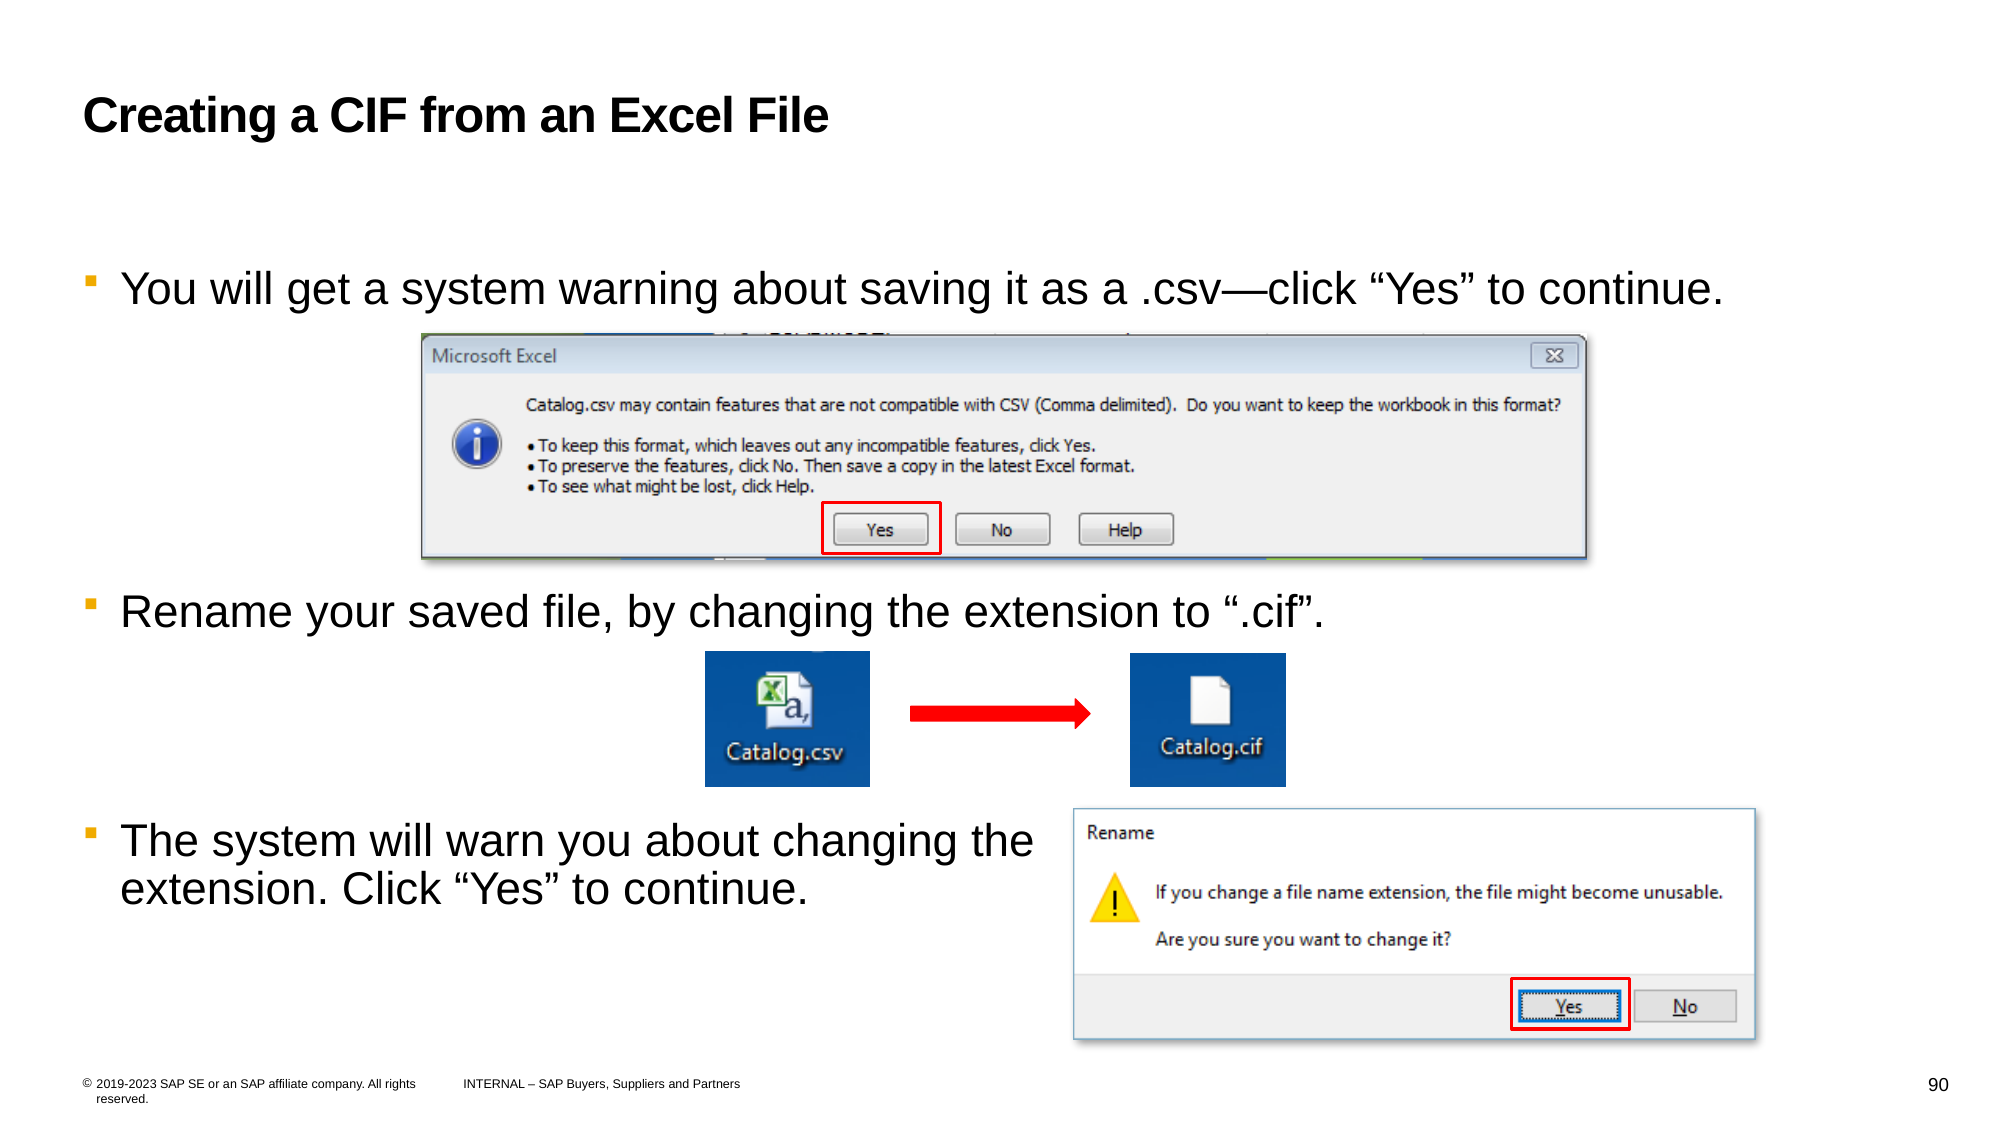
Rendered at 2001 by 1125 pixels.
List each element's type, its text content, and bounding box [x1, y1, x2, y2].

title Creating a CIF from an Excel File [82, 82, 1918, 144]
list You will get a system warning about saving it as a .csv—click “Yes” to continue. Rename your saved file, by changing the extension to “.cif”. The system will warn you about changing the extension. Click “Yes” to continue. [82, 265, 1918, 1040]
picture [705, 651, 870, 787]
picture [420, 332, 1587, 560]
text_box [910, 698, 1090, 729]
picture [1130, 653, 1287, 787]
picture [1072, 807, 1757, 1040]
